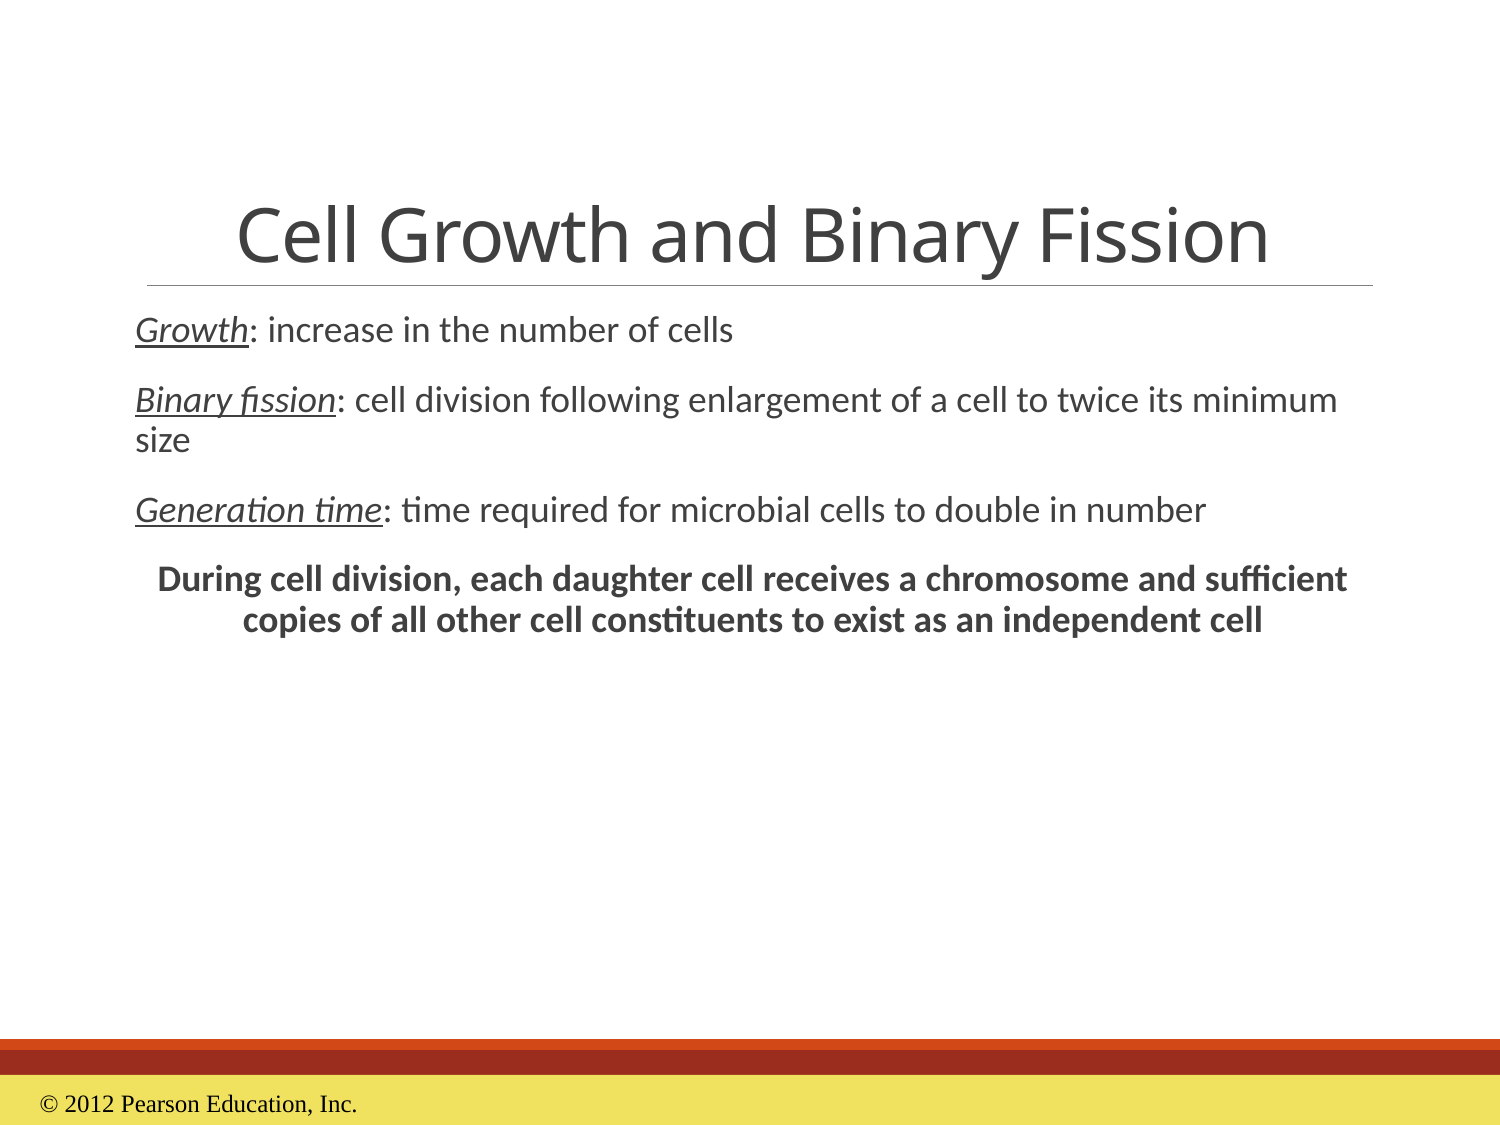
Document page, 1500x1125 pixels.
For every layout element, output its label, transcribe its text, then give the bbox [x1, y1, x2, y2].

list Growth: increase in the number of cells Binary fission: cell division following enlargement of a cell to twice its minimum size Generation time: time required for microbial cells to double in number During cell division, each daughter cell receives a chromosome and sufficient copies of all other cell constituents to exist as an independent cell [135, 302, 1373, 963]
title Cell Growth and Binary Fission [135, 47, 1373, 285]
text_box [0, 1074, 1500, 1125]
